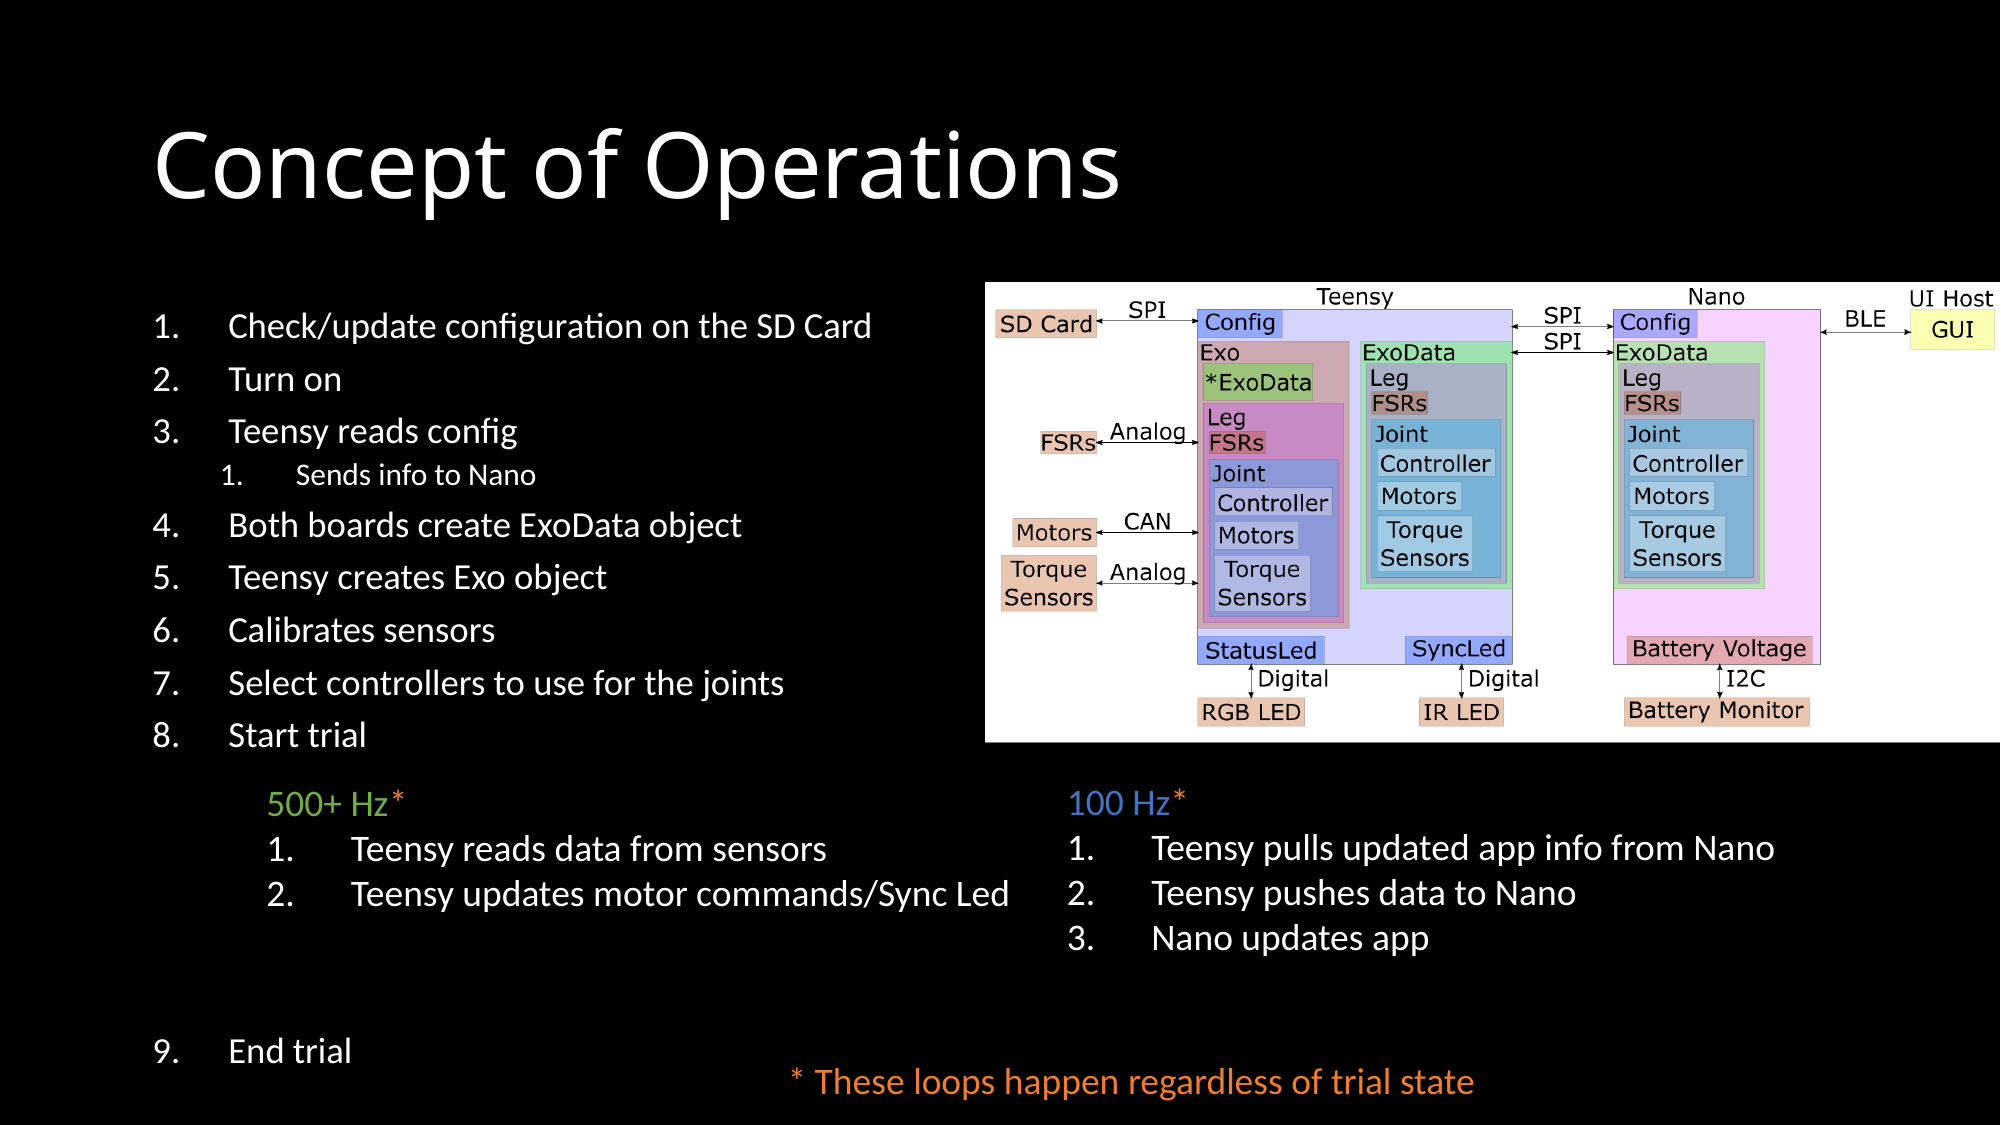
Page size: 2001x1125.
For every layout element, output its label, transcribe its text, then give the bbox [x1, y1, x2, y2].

list Check/update configuration on the SD Card Turn on Teensy reads config Sends info to Nano Both boards create ExoData object Teensy creates Exo object Calibrates sensors Select controllers to use for the joints Start trial End trial [137, 299, 1863, 1081]
picture [983, 281, 2000, 743]
text_box 100 Hz* Teensy pulls updated app info from Nano Teensy pushes data to Nano Nano updates app [977, 770, 1791, 1011]
text_box 500+ Hz* Teensy reads data from sensors Teensy updates motor commands/Sync Led [176, 771, 1026, 967]
text_box * These loops happen regardless of trial state [772, 1049, 1491, 1110]
title Concept of Operations [137, 59, 1863, 278]
